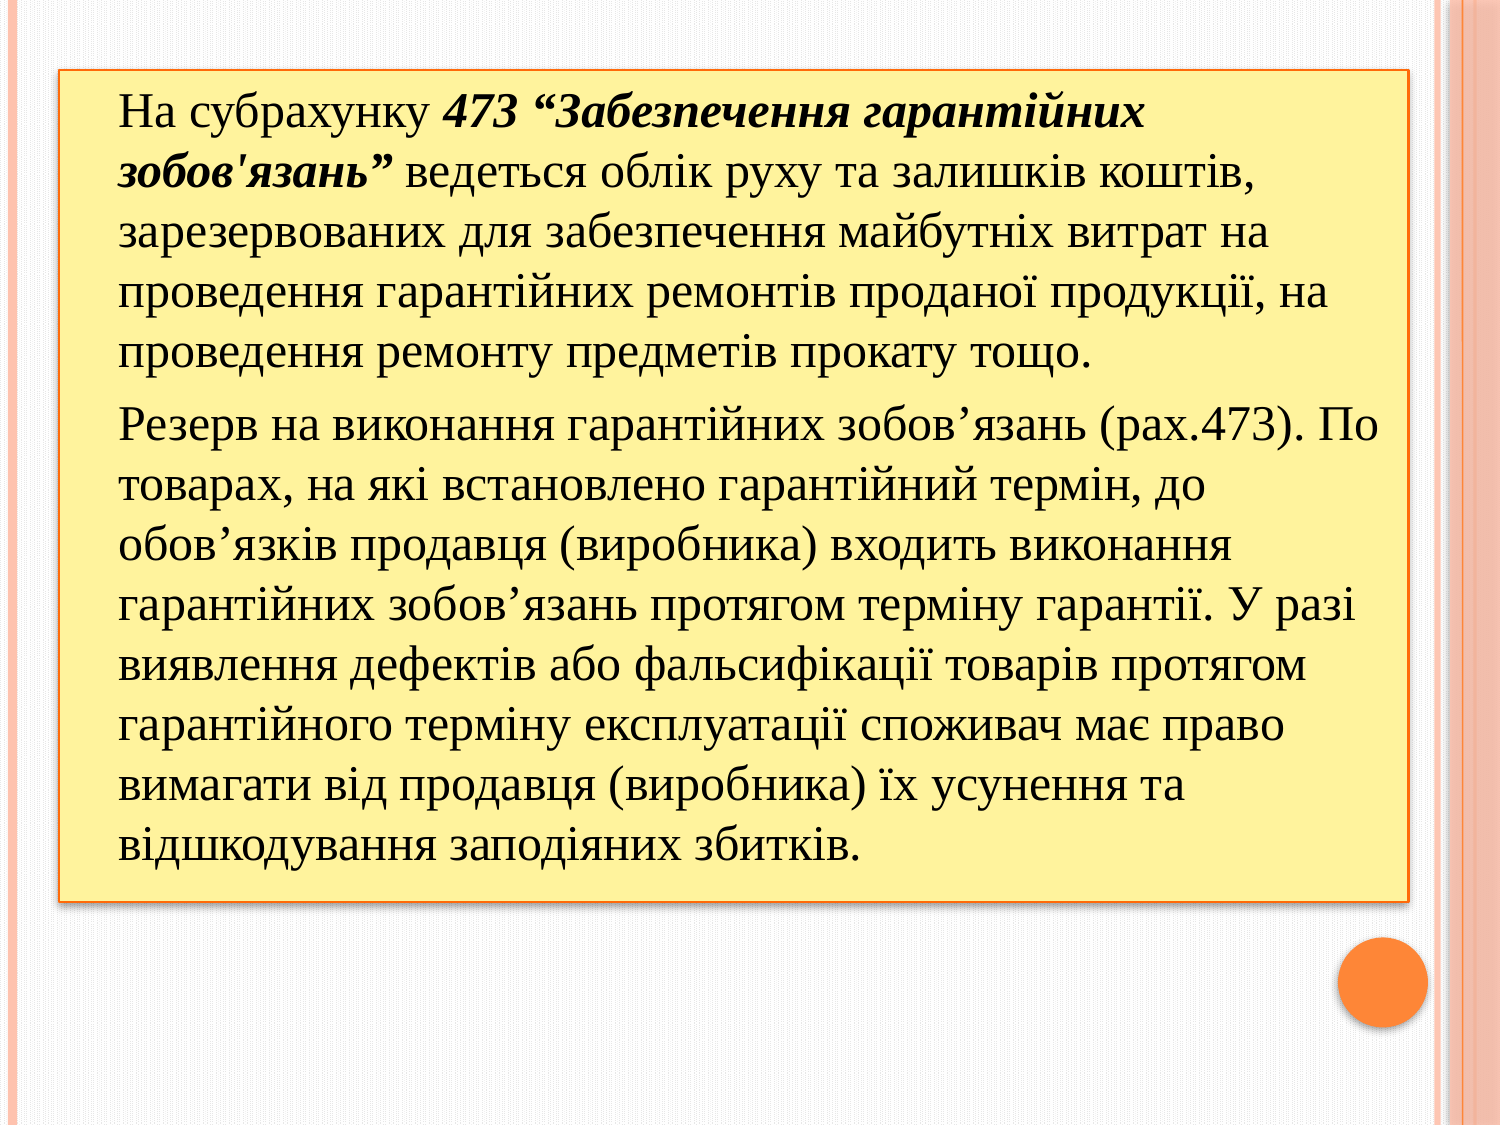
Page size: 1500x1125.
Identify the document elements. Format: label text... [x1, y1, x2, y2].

list На субрахунку 473 “Забезпечення гарантійних зобов'язань” ведеться облік руху та залишків коштів, зарезервованих для забезпечення майбутніх витрат на проведення гарантійних ремонтів проданої продукції, на проведення ремонту предметів прокату тощо. Резерв на виконання гарантійних зобов’язань (рах.473). По товарах, на які встановлено гарантійний термін, до обов’язків продавця (виробника) входить виконання гарантійних зобов’язань протягом терміну гарантії. У разі виявлення дефектів або фальсифікації товарів протягом гарантійного терміну експлуатації споживач має право вимагати від продавця (виробника) їх усунення та відшкодування заподіяних збитків. [58, 69, 1410, 903]
